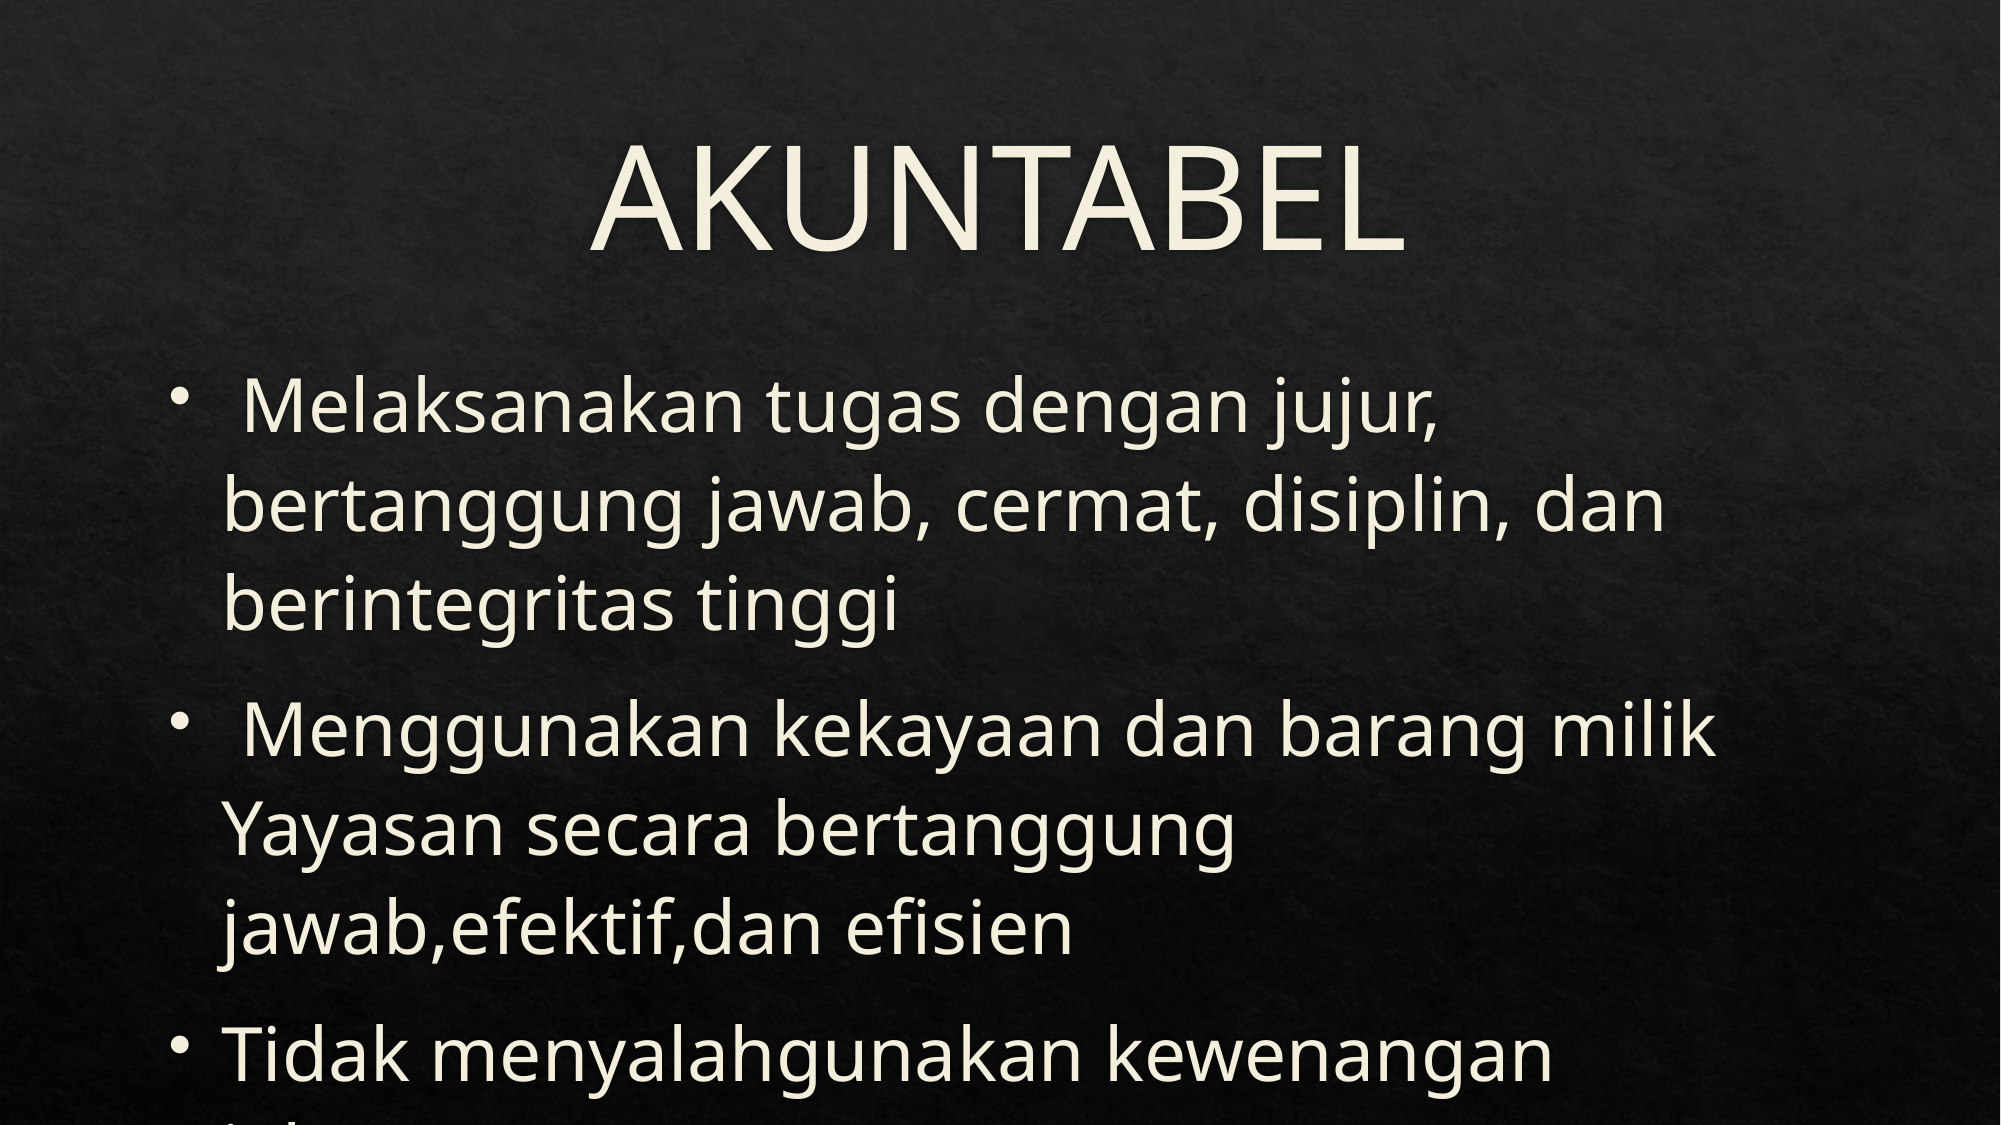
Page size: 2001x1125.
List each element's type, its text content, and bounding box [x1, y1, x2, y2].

title AKUNTABEL [149, 99, 1849, 307]
list Melaksanakan tugas dengan jujur, bertanggung jawab, cermat, disiplin, dan berintegritas tinggi Menggunakan kekayaan dan barang milik Yayasan secara bertanggung jawab,efektif,dan efisien Tidak menyalahgunakan kewenangan jabatan [149, 340, 1849, 950]
